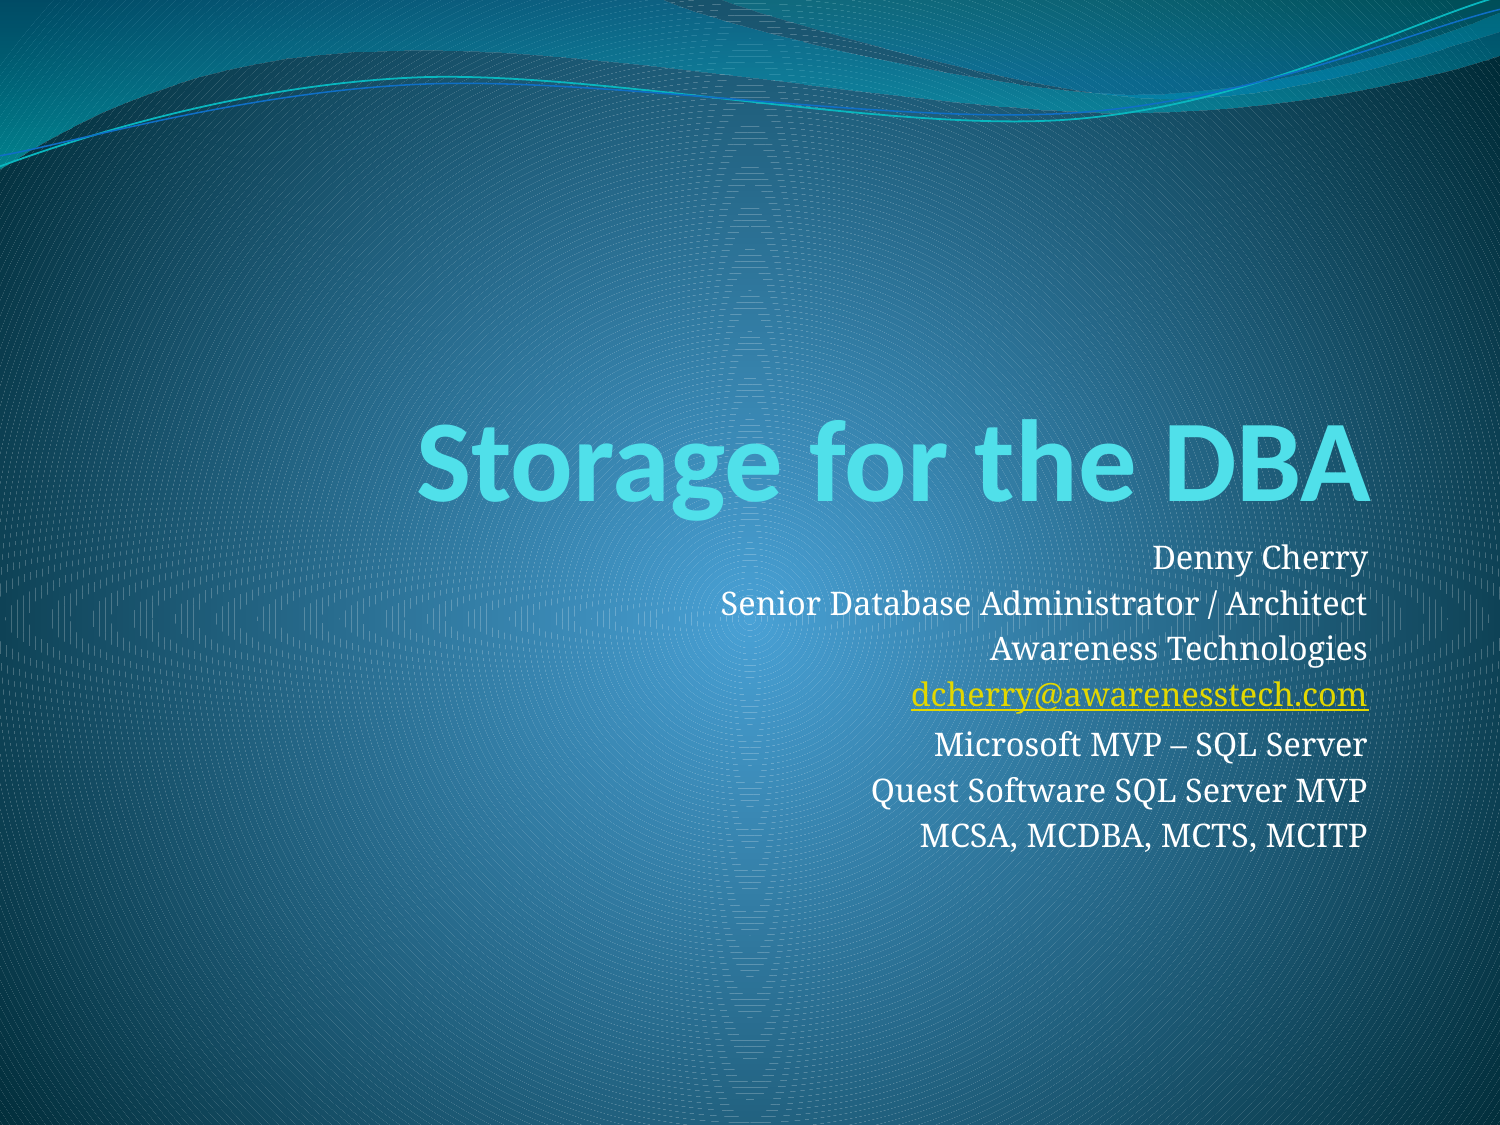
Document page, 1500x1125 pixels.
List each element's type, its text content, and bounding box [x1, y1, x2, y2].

subtitle Denny Cherry Senior Database Administrator / Architect Awareness Technologies dcherry@awarenesstech.com Microsoft MVP – SQL Server Quest Software SQL Server MVP MCSA, MCDBA, MCTS, MCITP [87, 529, 1376, 863]
title Storage for the DBA [87, 224, 1376, 525]
